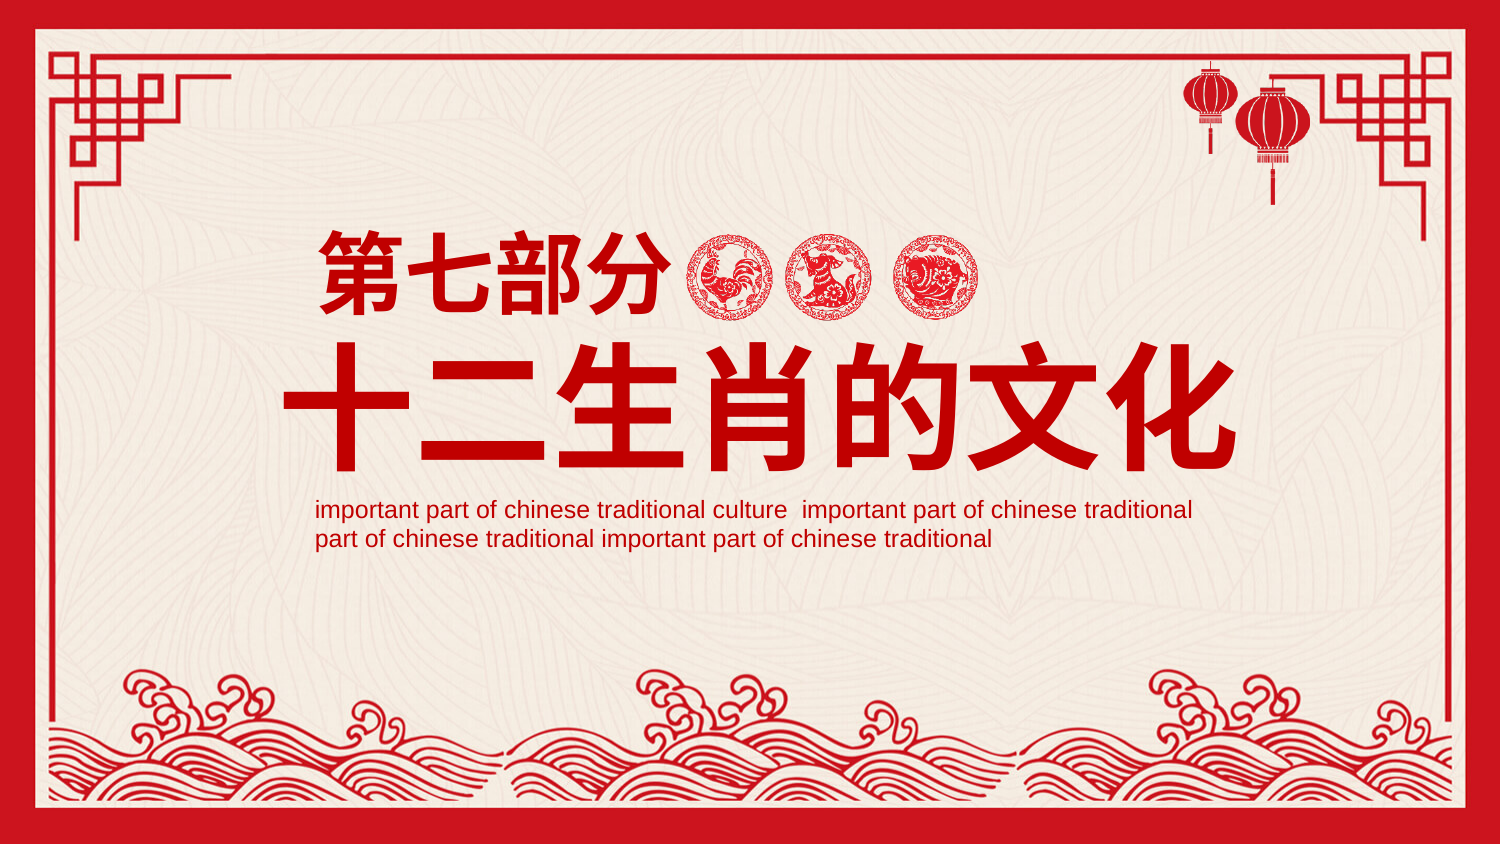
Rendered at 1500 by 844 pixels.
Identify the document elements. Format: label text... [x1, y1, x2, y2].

text_box important part of chinese traditional culture important part of chinese traditional part of chinese traditional important part of chinese traditional [299, 485, 1288, 561]
picture [0, 0, 1500, 844]
title 第七部分 [300, 221, 700, 315]
text_box 十二生肖的文化 [262, 315, 1288, 495]
